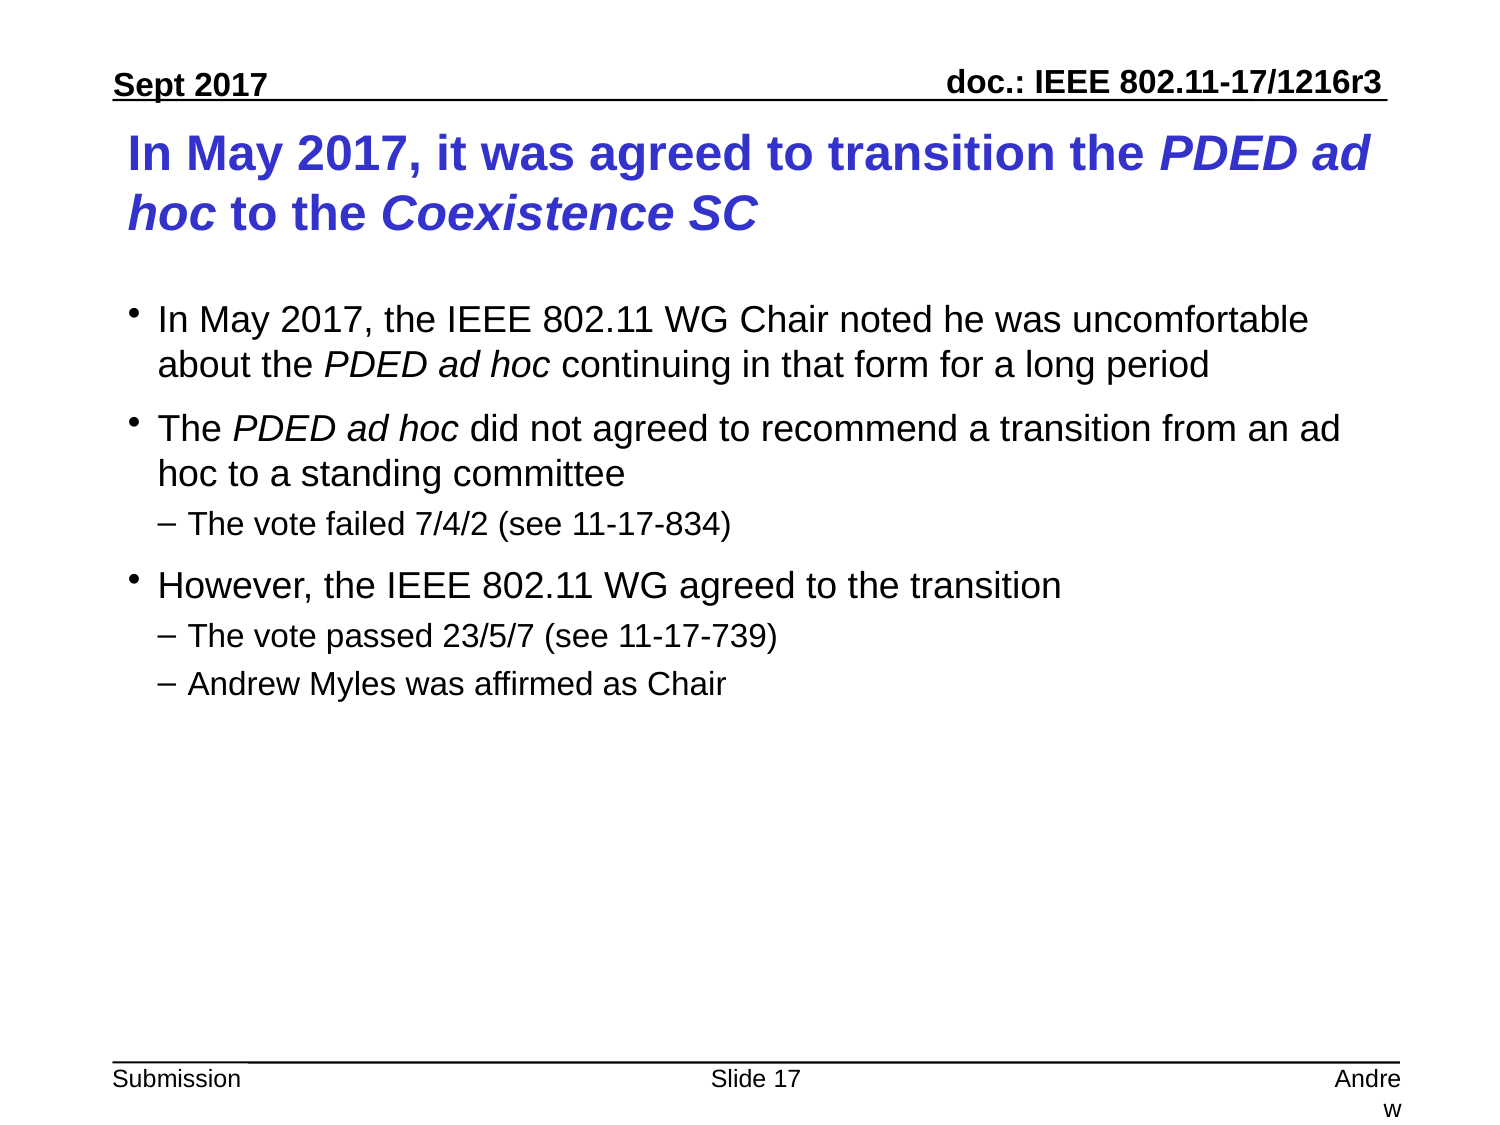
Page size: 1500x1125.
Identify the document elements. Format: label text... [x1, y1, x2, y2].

slide_number Slide 17 [709, 1061, 803, 1093]
title In May 2017, it was agreed to transition the PDED ad hoc to the Coexistence SC [112, 112, 1388, 287]
list In May 2017, the IEEE 802.11 WG Chair noted he was uncomfortable about the PDED ad hoc continuing in that form for a long period The PDED ad hoc did not agreed to recommend a transition from an ad hoc to a standing committee The vote failed 7/4/2 (see 11-17-834) However, the IEEE 802.11 WG agreed to the transition The vote passed 23/5/7 (see 11-17-739) Andrew Myles was affirmed as Chair [112, 287, 1388, 963]
footer Andrew Myles, Cisco [1320, 1061, 1402, 1093]
